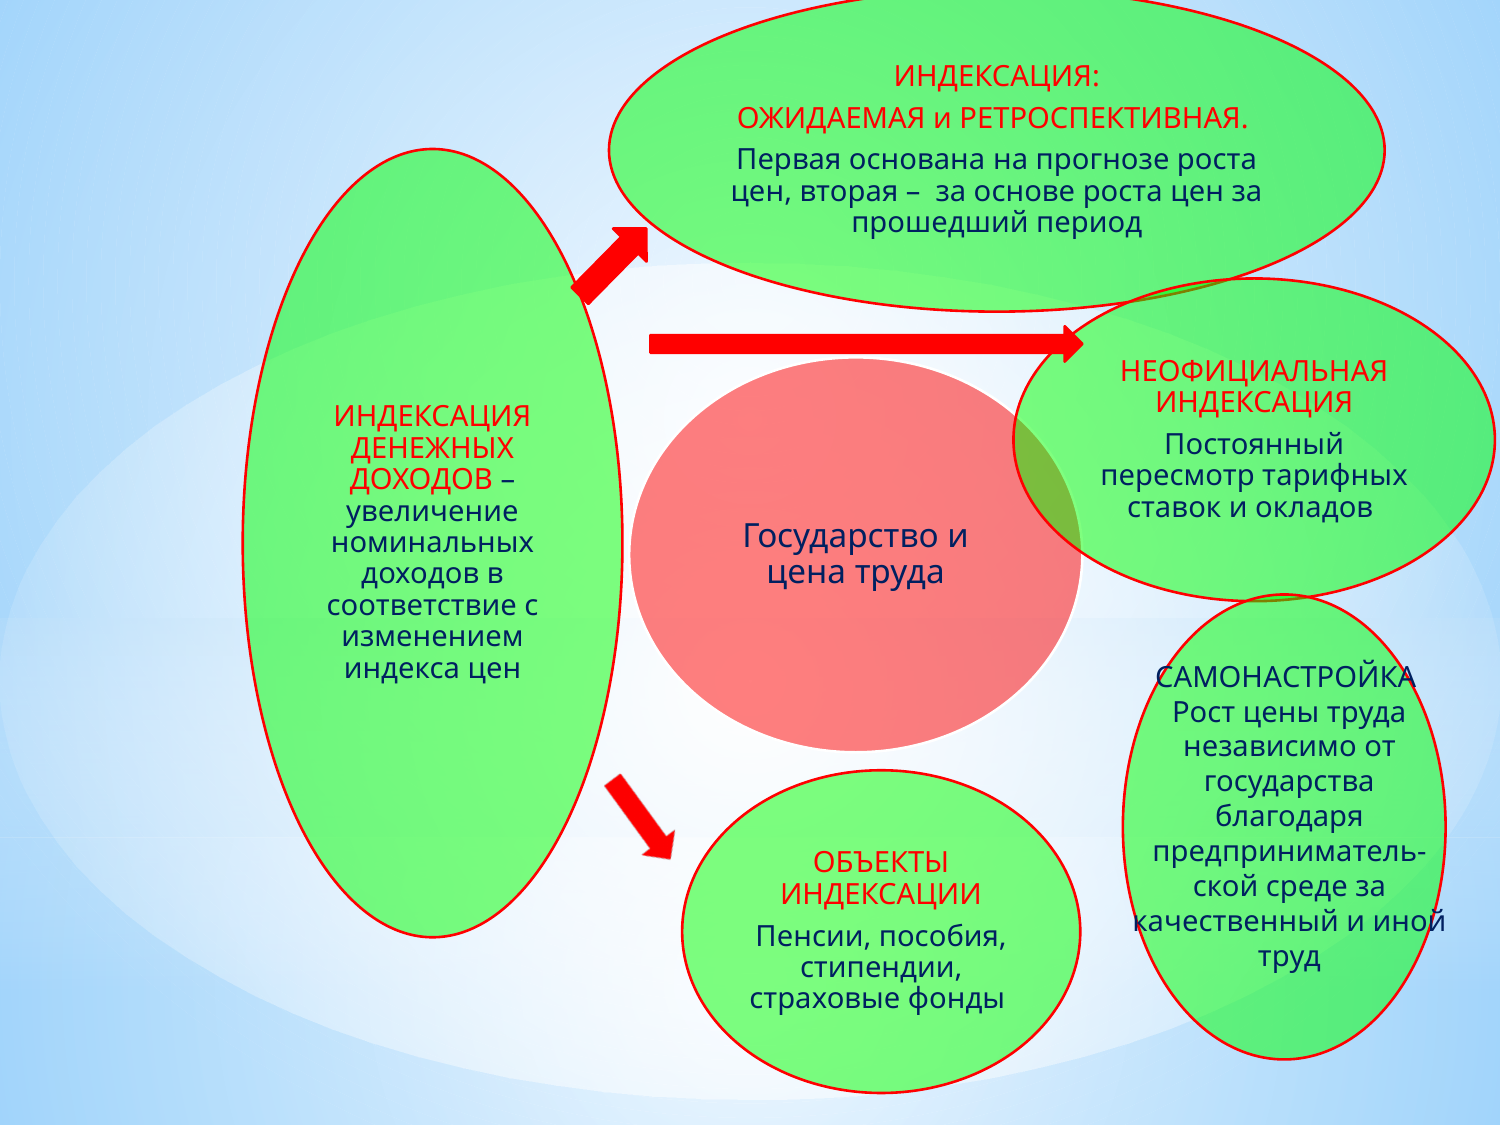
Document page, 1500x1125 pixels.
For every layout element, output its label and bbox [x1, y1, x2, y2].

list [242, 0, 1496, 1122]
picture [604, 772, 674, 862]
